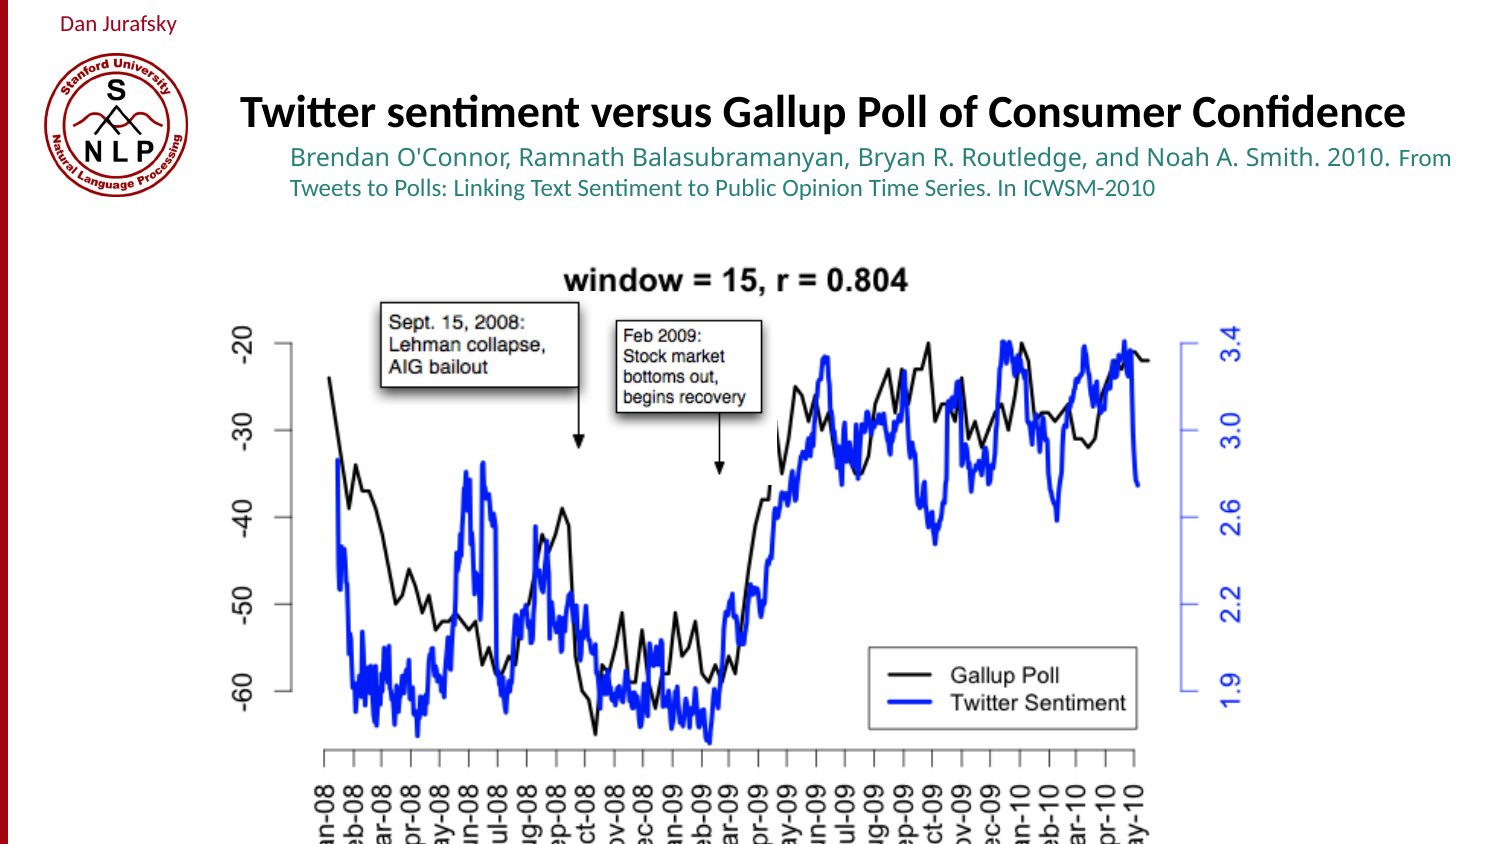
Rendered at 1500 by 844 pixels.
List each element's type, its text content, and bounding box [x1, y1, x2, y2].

picture [362, 291, 778, 485]
title Twitter sentiment versus Gallup Poll of Consumer Confidence [225, 21, 1450, 144]
text_box Brendan O'Connor, Ramnath Balasubramanyan, Bryan R. Routledge, and Noah A. Smith. 2010. From Tweets to Polls: Linking Text Sentiment to Public Opinion Time Series. In ICWSM-2010 [274, 134, 1475, 209]
picture [44, 53, 188, 197]
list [127, 221, 1346, 844]
